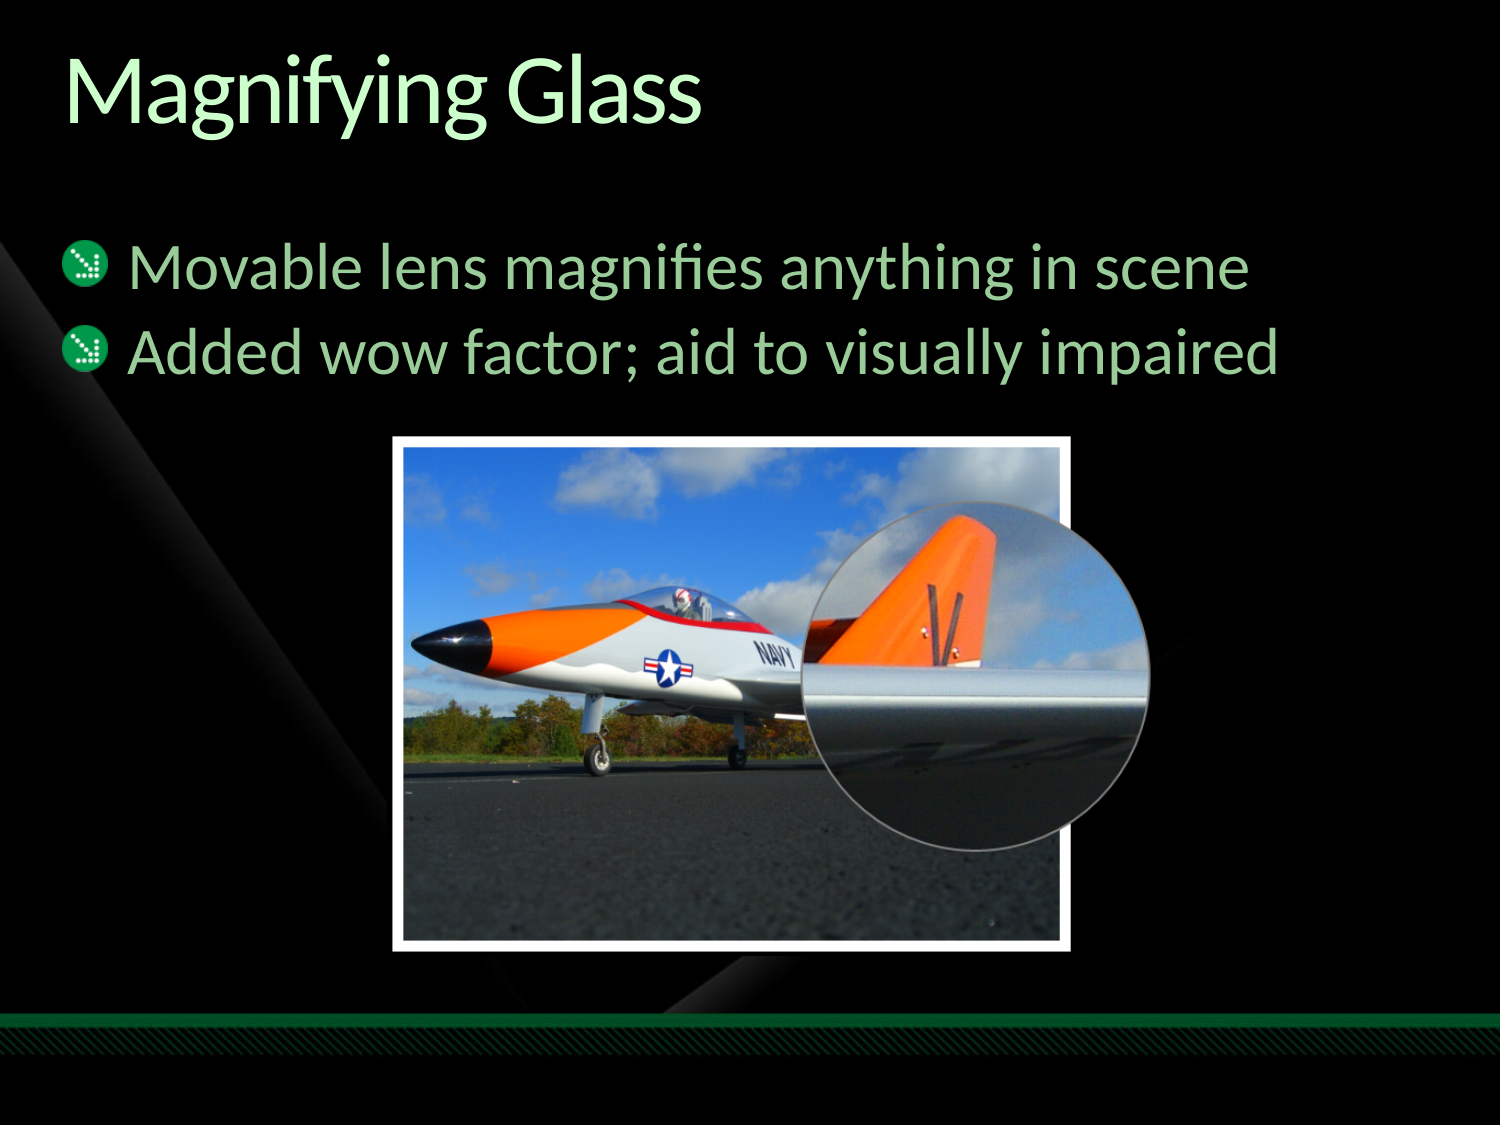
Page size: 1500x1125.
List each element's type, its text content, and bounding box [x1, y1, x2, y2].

picture [0, 0, 1500, 1125]
list Movable lens magnifies anything in scene Added wow factor; aid to visually impaired [62, 231, 1438, 980]
title Magnifying Glass [62, 37, 1438, 147]
